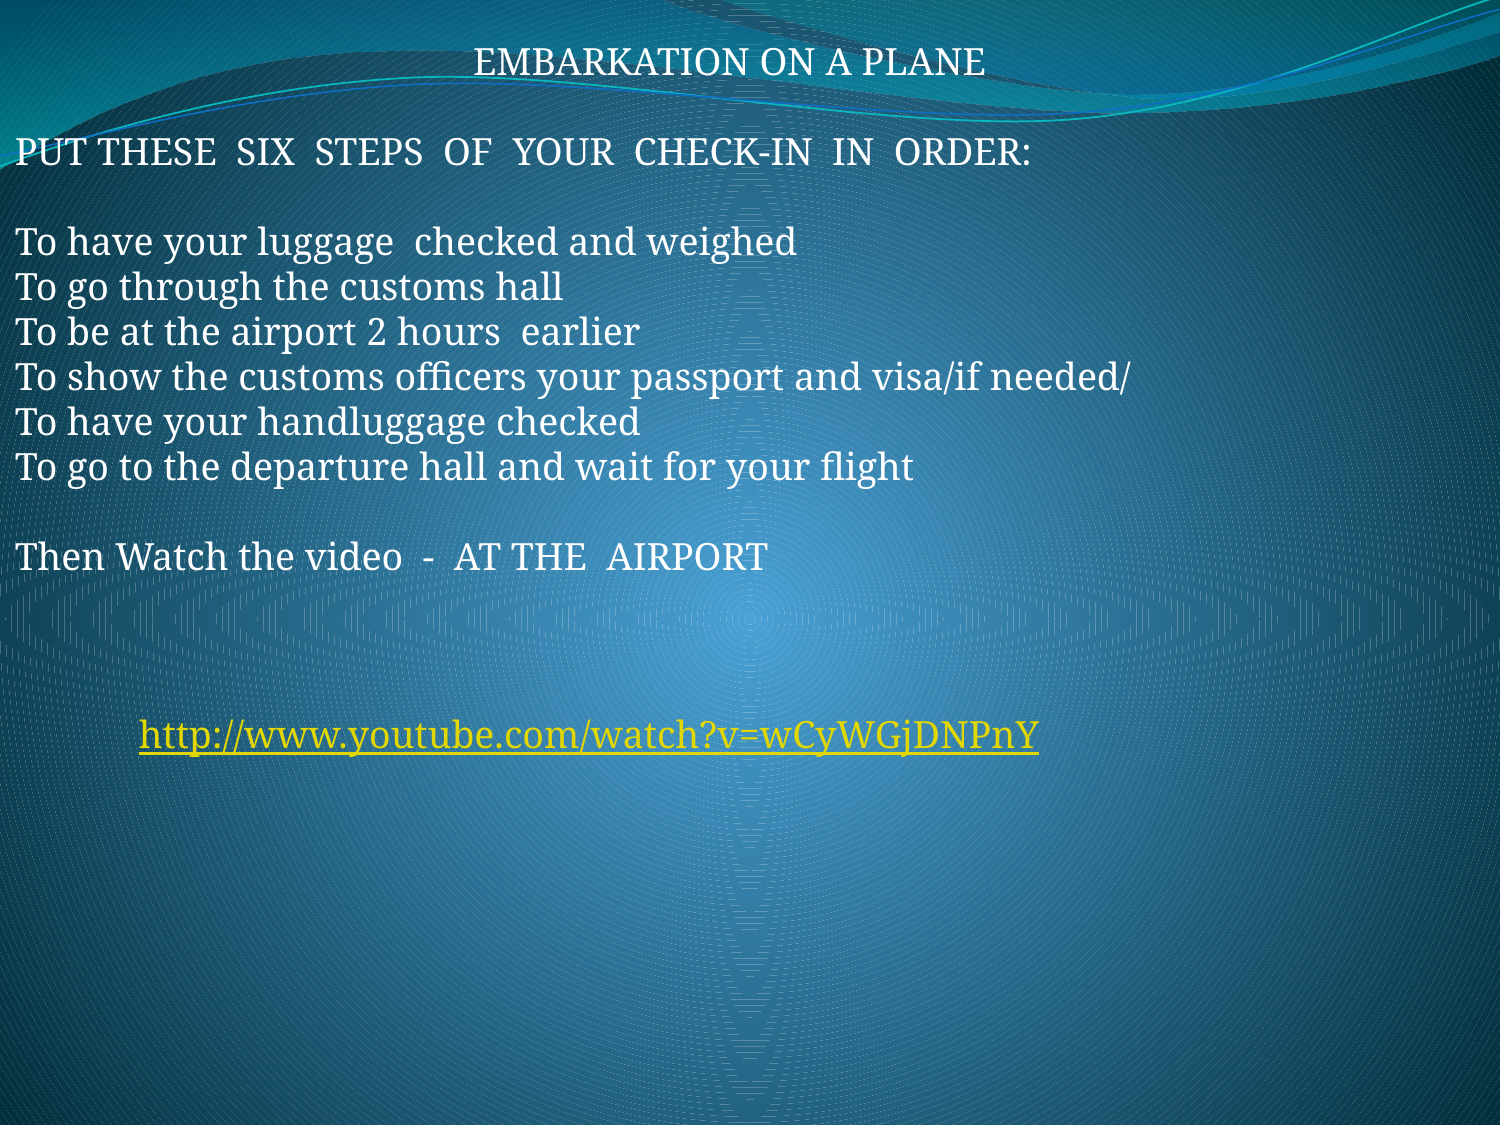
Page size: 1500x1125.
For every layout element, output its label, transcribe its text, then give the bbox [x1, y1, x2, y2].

text_box http://www.youtube.com/watch?v=wCyWGjDNPnY [123, 704, 1223, 815]
text_box EMBARKATION ON A PLANE PUT THESE SIX STEPS OF YOUR CHECK-IN IN ORDER: To have your luggage checked and weighed To go through the customs hall To be at the airport 2 hours earlier To show the customs officers your passport and visa/if needed/ To have your handluggage checked To go to the departure hall and wait for your flight Then Watch the video - AT THE AIRPORT [0, 30, 1235, 631]
